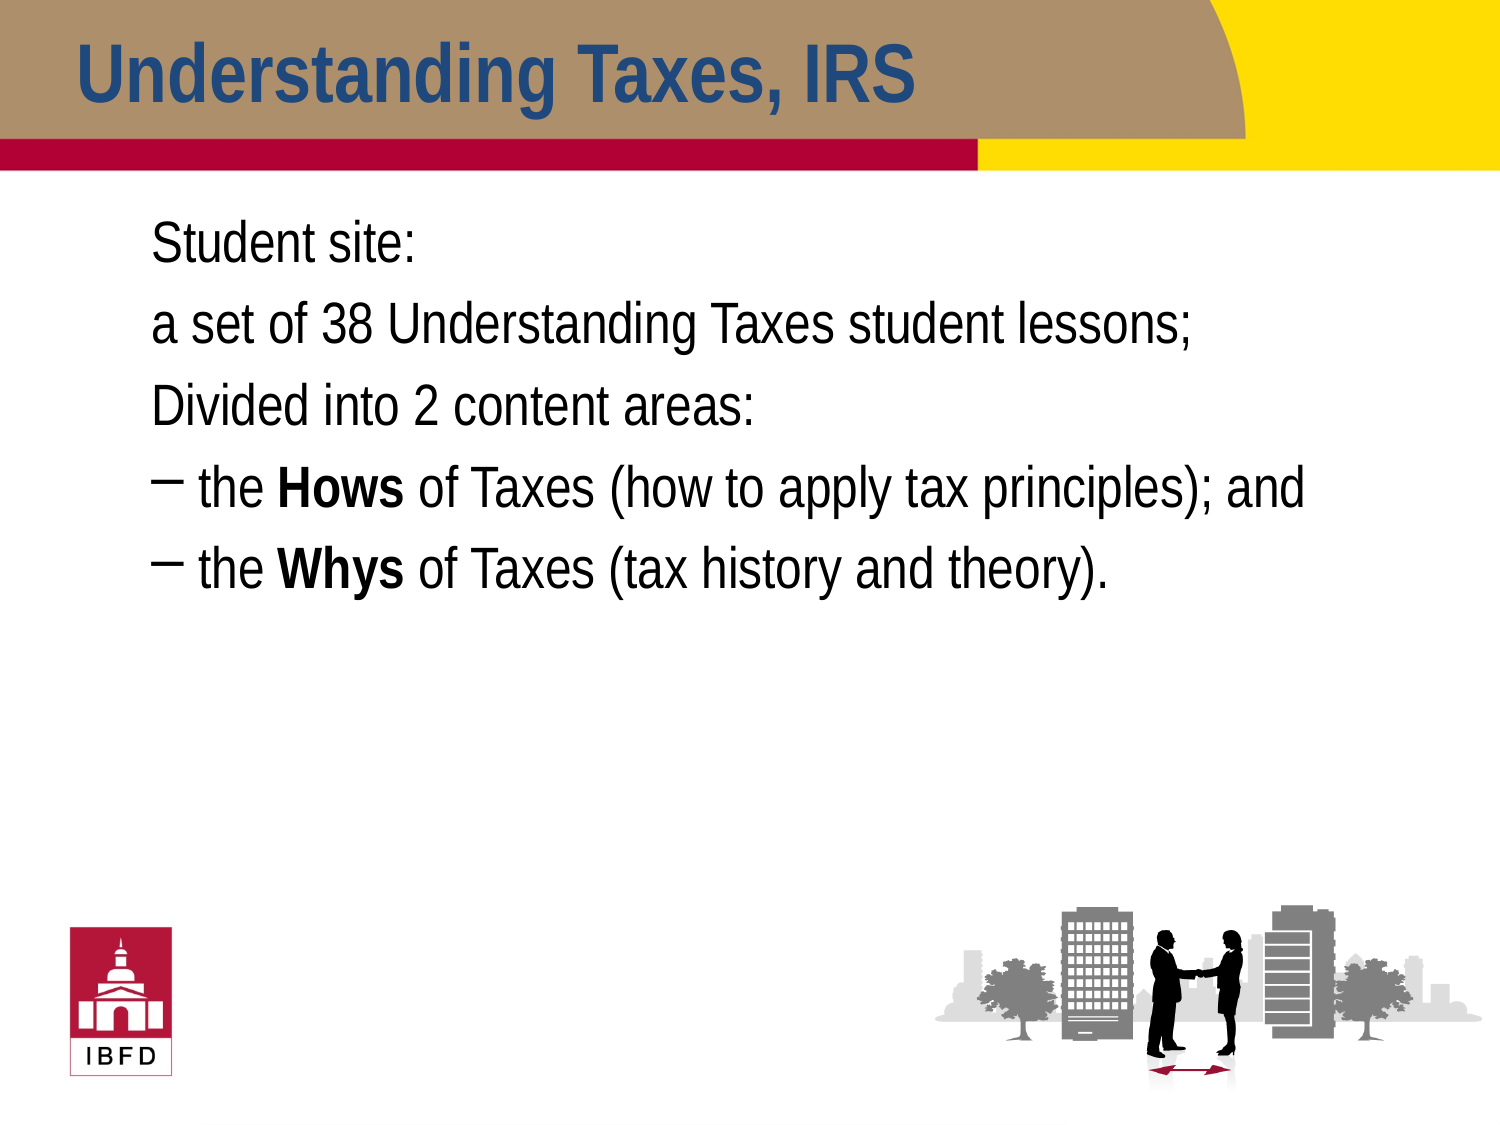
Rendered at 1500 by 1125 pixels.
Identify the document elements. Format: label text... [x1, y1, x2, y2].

list Student site: a set of 38 Understanding Taxes student lessons; Divided into 2 content areas: the Hows of Taxes (how to apply tax principles); and the Whys of Taxes (tax history and theory). [61, 196, 1500, 906]
picture [0, 0, 1500, 1125]
title Understanding Taxes, IRS [61, 24, 1200, 114]
